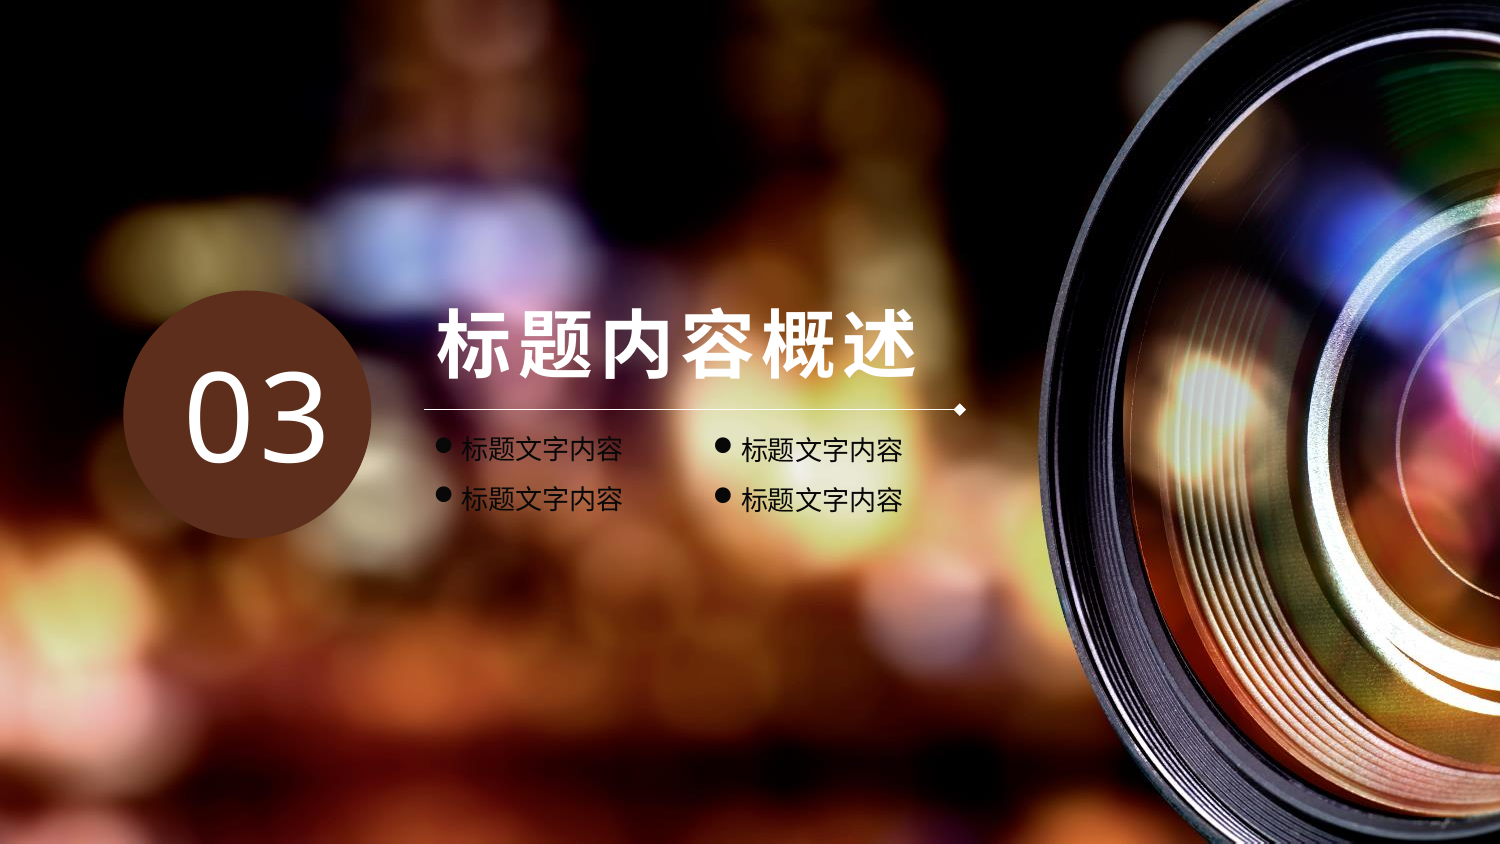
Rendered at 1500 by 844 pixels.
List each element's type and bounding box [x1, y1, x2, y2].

picture [0, 0, 1500, 844]
text_box [123, 290, 372, 539]
